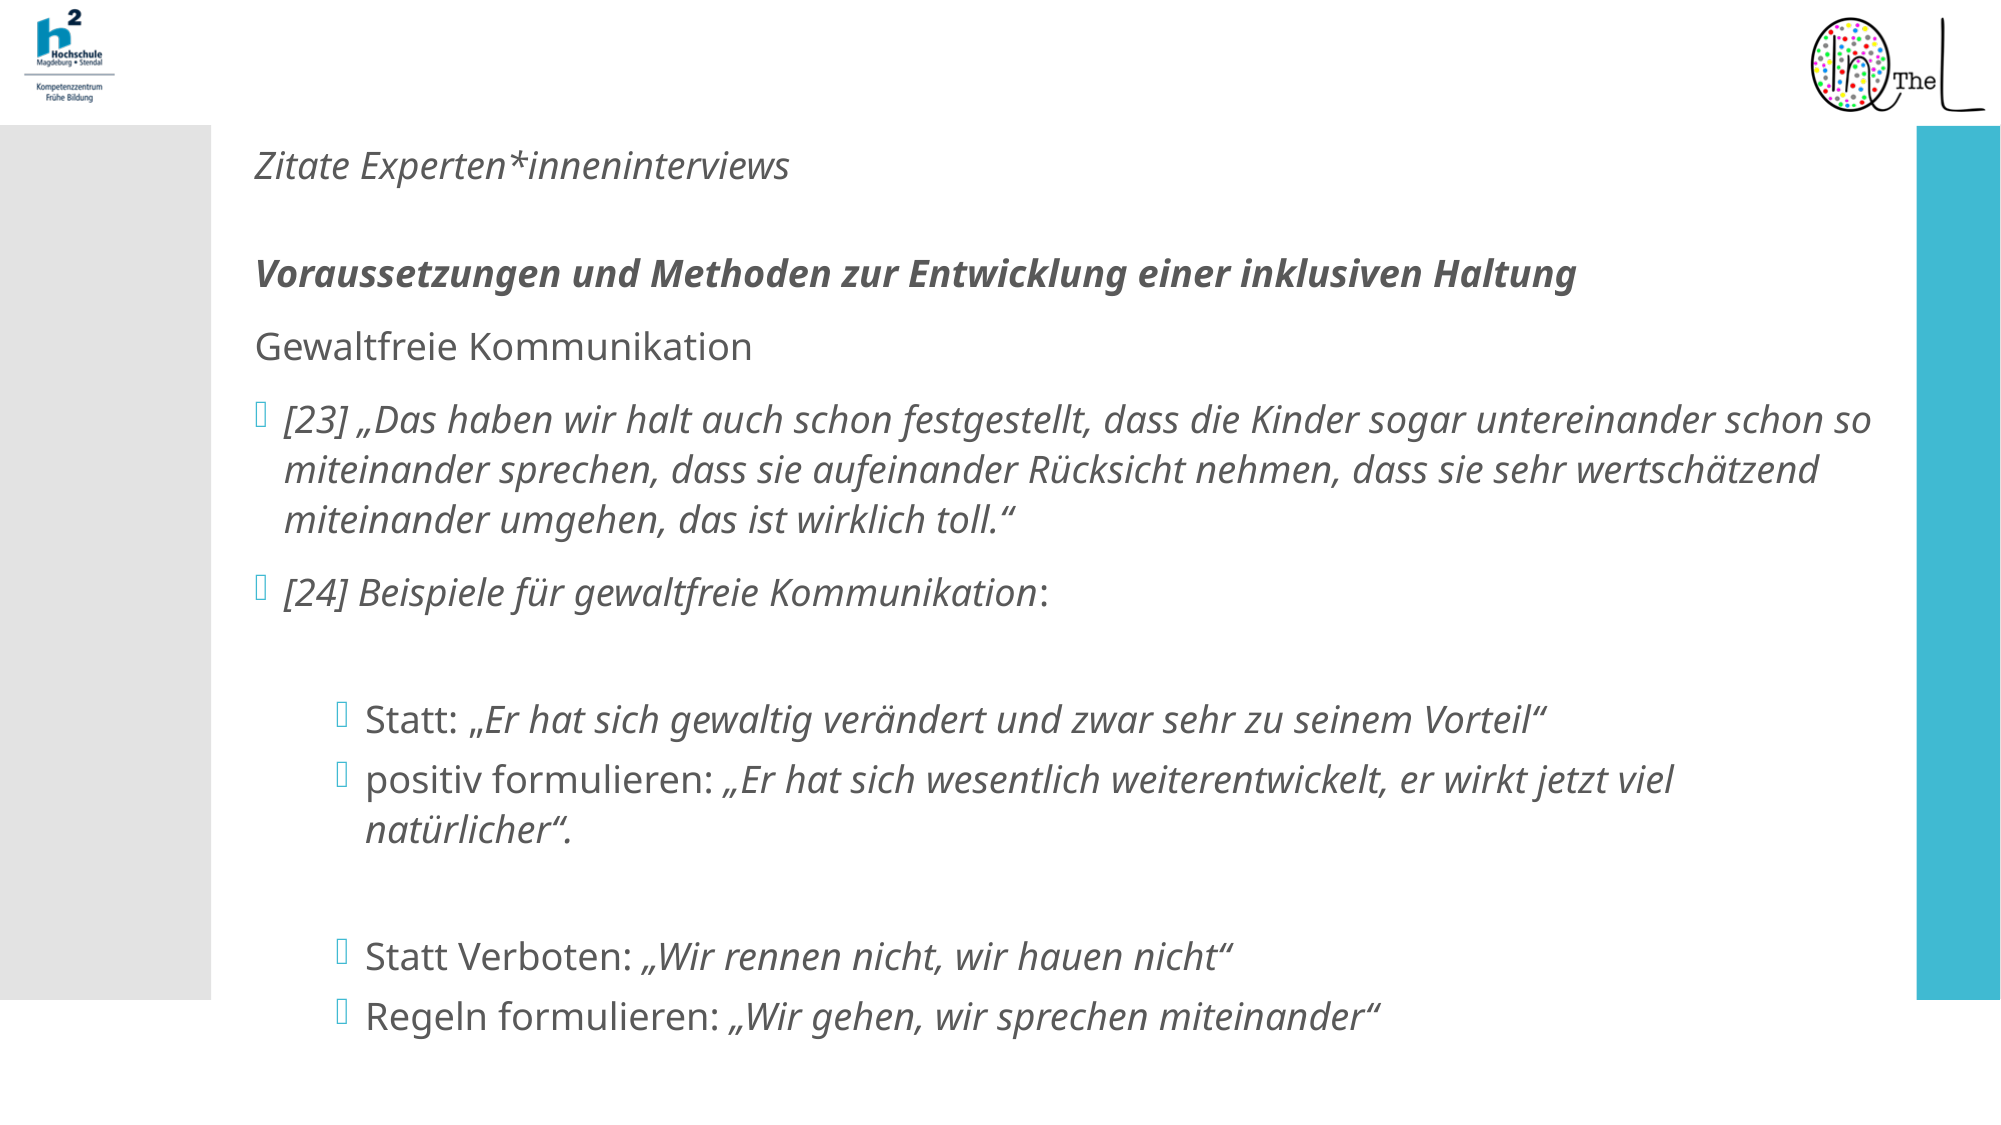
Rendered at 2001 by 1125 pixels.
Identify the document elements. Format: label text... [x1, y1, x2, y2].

picture [1809, 17, 1987, 113]
text_box [0, 124, 212, 1001]
text_box [0, 0, 2000, 1125]
picture [13, 0, 127, 113]
list Zitate Experten*inneninterviews Voraussetzungen und Methoden zur Entwicklung einer inklusiven Haltung Gewaltfreie Kommunikation [23] „Das haben wir halt auch schon festgestellt, dass die Kinder sogar untereinander schon so miteinander sprechen, dass sie aufeinander Rücksicht nehmen, dass sie sehr wertschätzend miteinander umgehen, das ist wirklich toll.“ [24] Beispiele für gewaltfreie Kommunikation: Statt: „Er hat sich gewaltig verändert und zwar sehr zu seinem Vorteil“ positiv formulieren: „Er hat sich wesentlich weiterentwickelt, er wirkt jetzt viel natürlicher“. Statt Verboten: „Wir rennen nicht, wir hauen nicht“ Regeln formulieren: „Wir gehen, wir sprechen miteinander“ [239, 130, 1899, 1048]
text_box [1916, 125, 2000, 1001]
